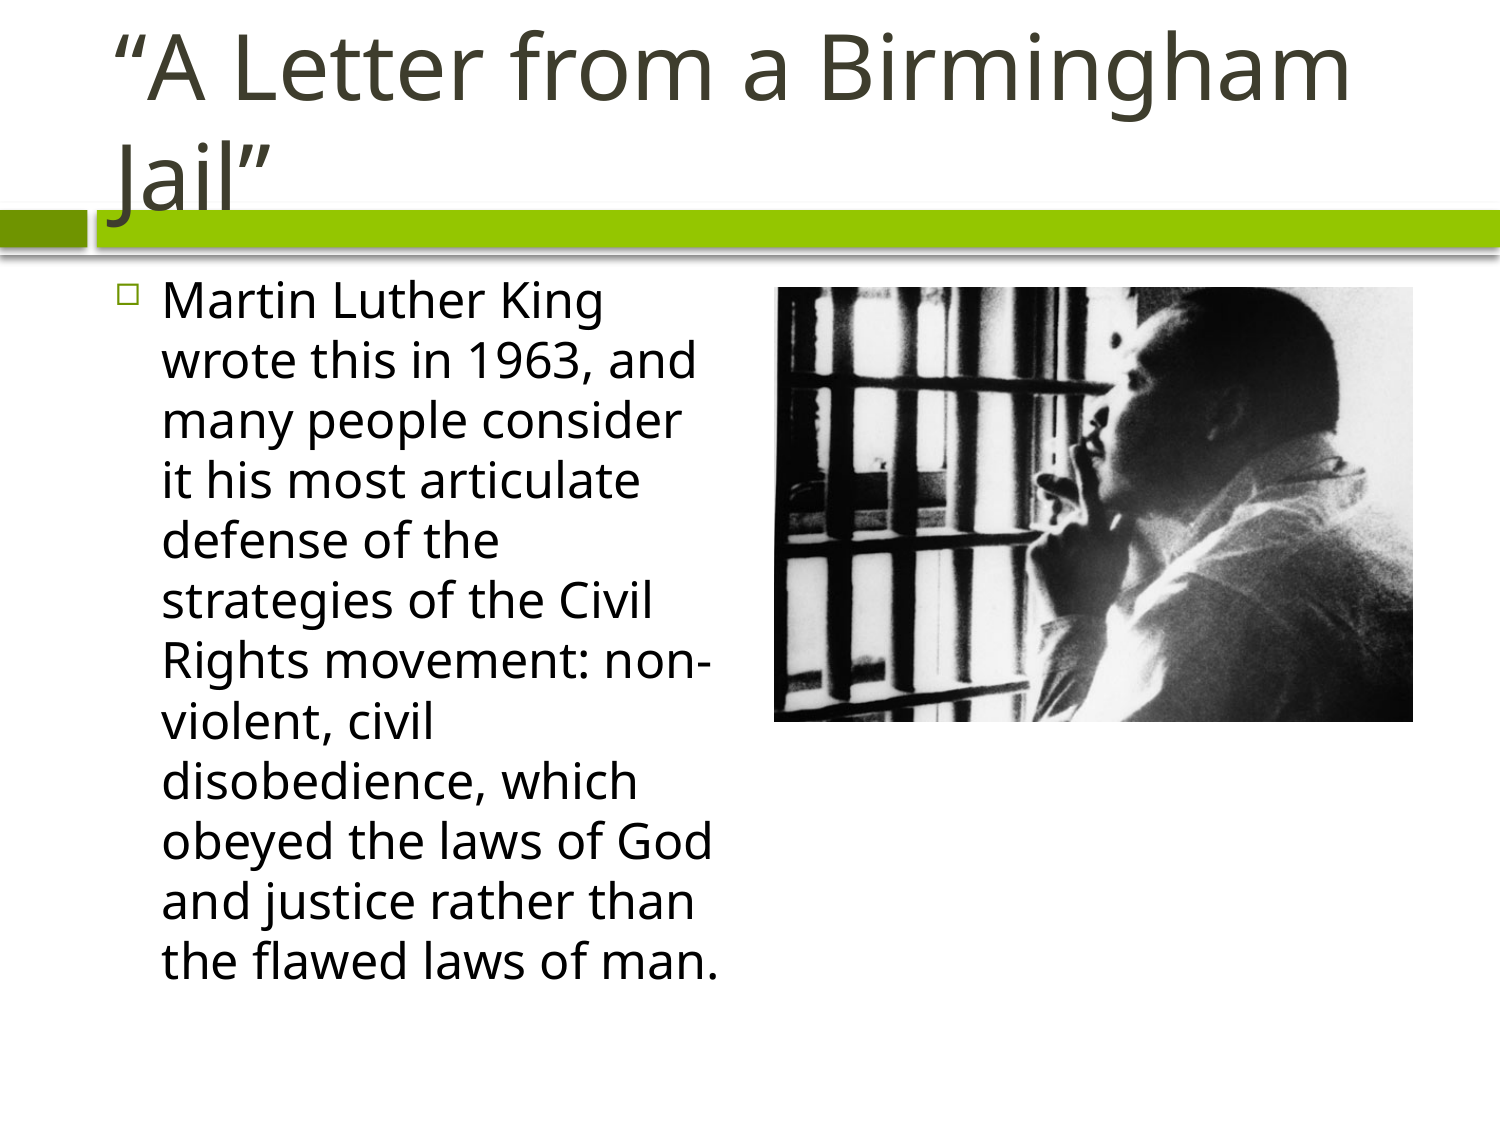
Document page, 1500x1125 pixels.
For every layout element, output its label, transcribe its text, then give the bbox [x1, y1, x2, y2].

title “A Letter from a Birmingham Jail” [99, 37, 1438, 200]
list Martin Luther King wrote this in 1963, and many people consider it his most articulate defense of the strategies of the Civil Rights movement: non-violent, civil disobedience, which obeyed the laws of God and justice rather than the flawed laws of man. [99, 260, 738, 1011]
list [774, 287, 1413, 722]
